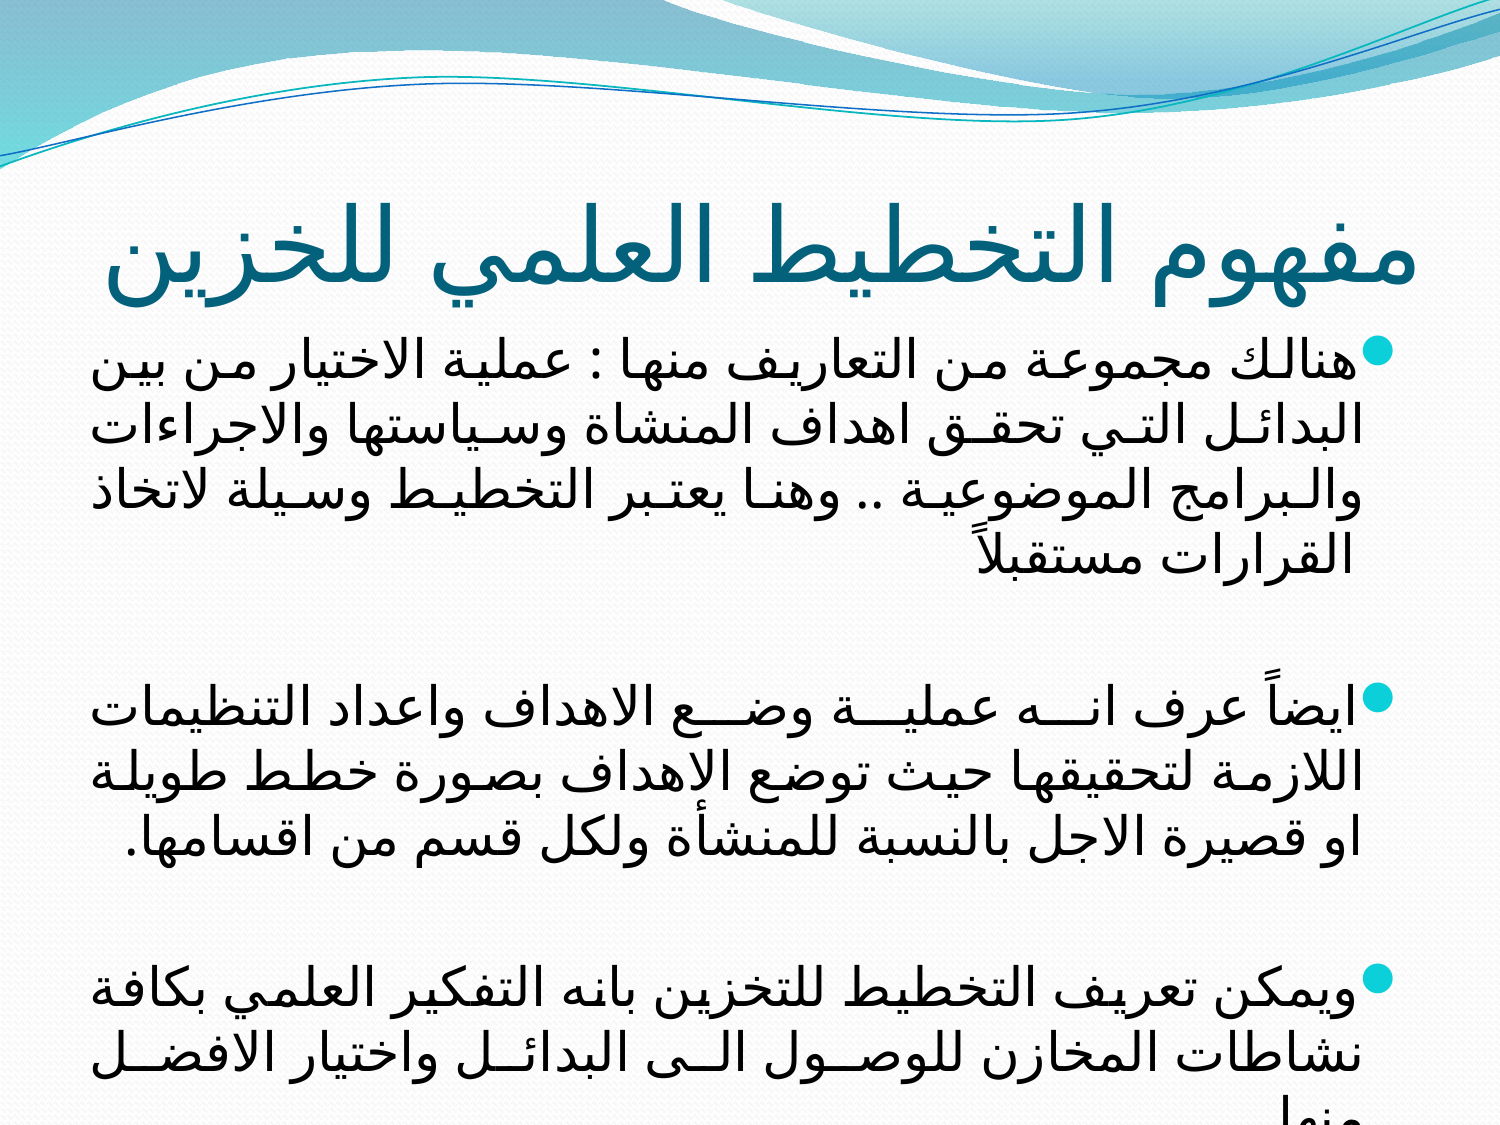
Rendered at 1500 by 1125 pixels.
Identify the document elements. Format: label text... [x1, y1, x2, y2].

title مفهوم التخطيط العلمي للخزين [75, 115, 1425, 303]
list هنالك مجموعة من التعاريف منها : عملية الاختيار من بين البدائل التي تحقق اهداف المنشاة وسياستها والاجراءات والبرامج الموضوعية .. وهنا يعتبر التخطيط وسيلة لاتخاذ القرارات مستقبلاً ايضاً عرف انه عملية وضع الاهداف واعداد التنظيمات اللازمة لتحقيقها حيث توضع الاهداف بصورة خطط طويلة او قصيرة الاجل بالنسبة للمنشأة ولكل قسم من اقسامها. ويمكن تعريف التخطيط للتخزين بانه التفكير العلمي بكافة نشاطات المخازن للوصول الى البدائل واختيار الافضل منها. [75, 317, 1425, 1038]
